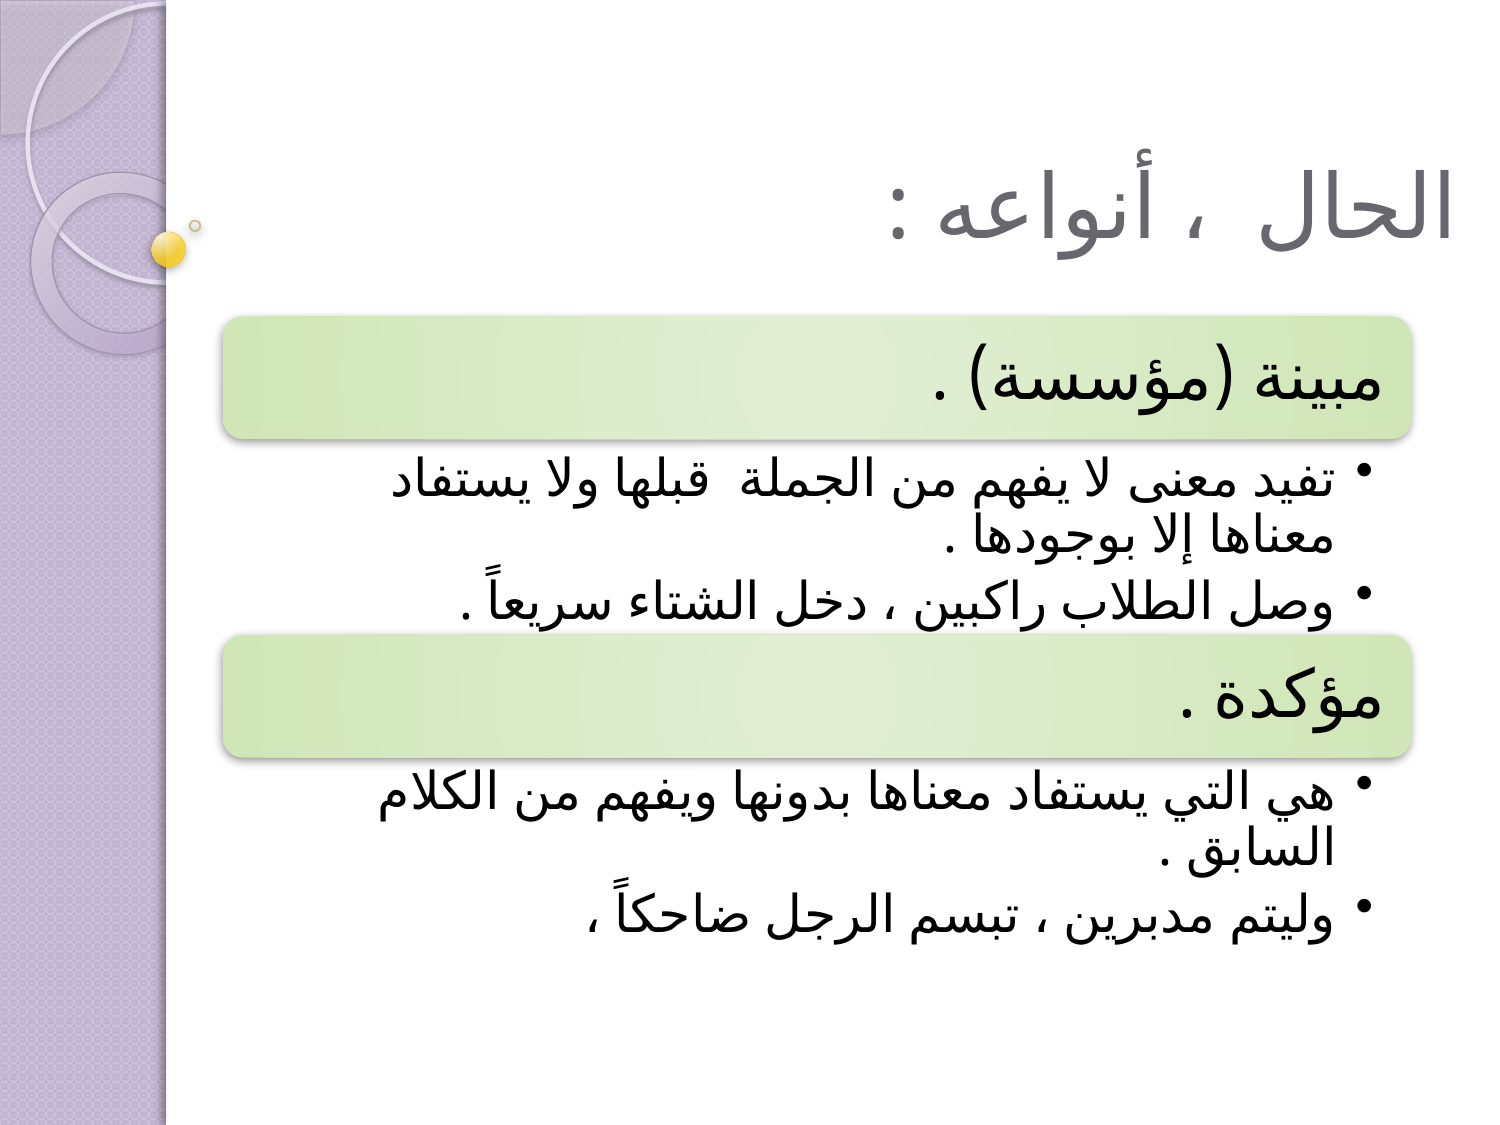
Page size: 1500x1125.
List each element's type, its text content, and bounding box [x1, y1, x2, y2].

title الحال ، أنواعه : [410, 46, 1473, 265]
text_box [222, 316, 1412, 965]
